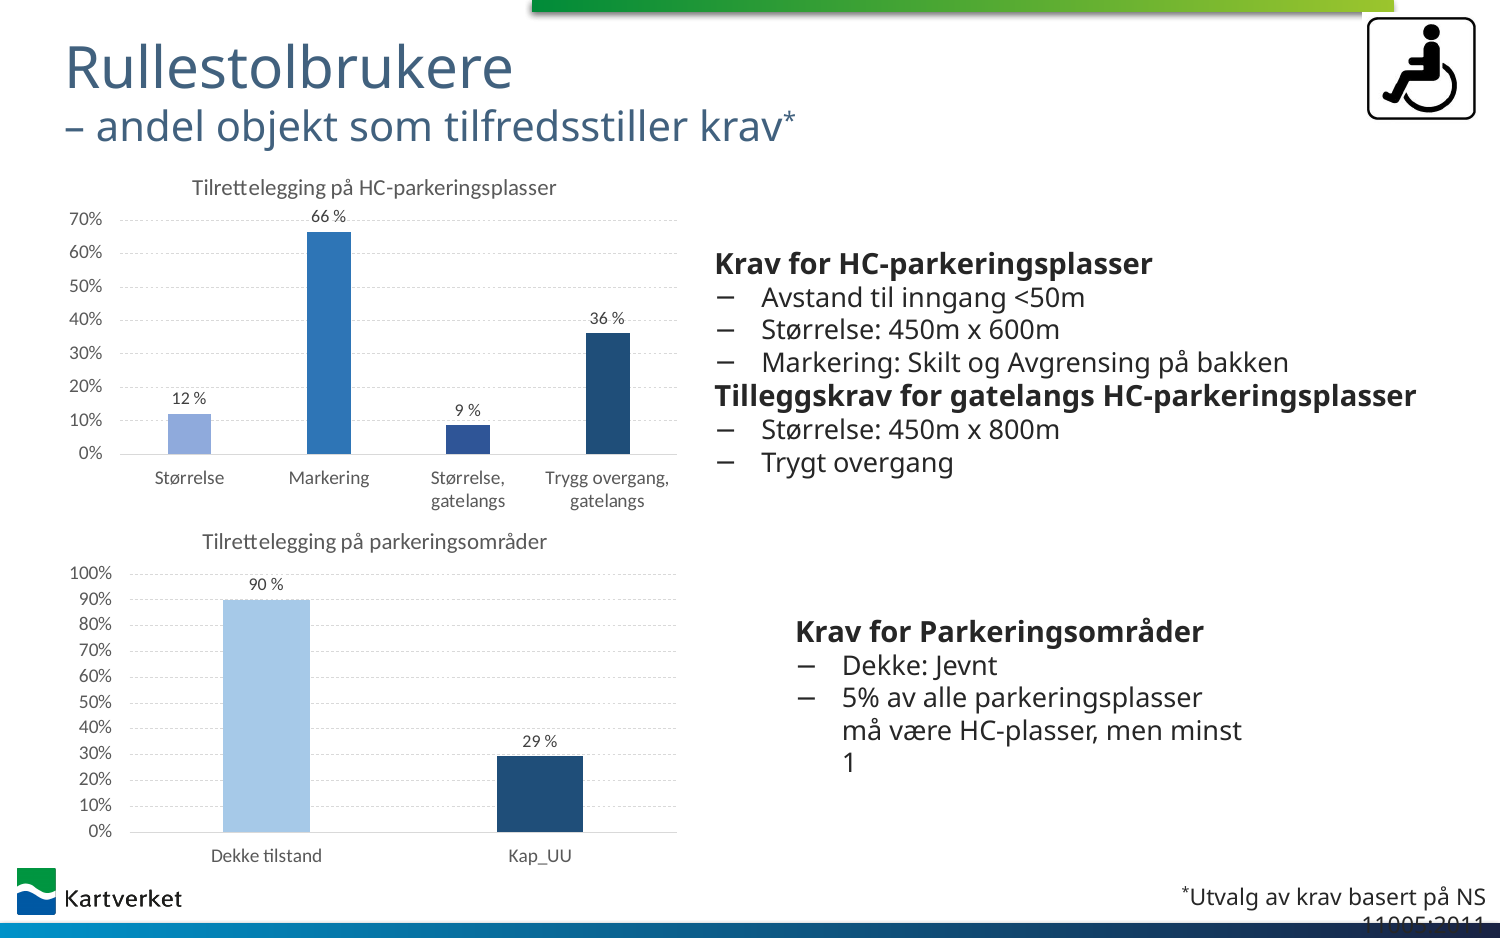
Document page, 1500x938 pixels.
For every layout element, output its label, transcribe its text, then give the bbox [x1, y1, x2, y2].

text_box Krav for Parkeringsområder Dekke: Jevnt 5% av alle parkeringsplasser må være HC-plasser, men minst 1 [780, 605, 1261, 786]
picture [1362, 12, 1481, 126]
text_box Rullestolbrukere – andel objekt som tilfredsstiller krav* [49, 25, 1431, 158]
picture [62, 166, 688, 519]
text_box *Utvalg av krav basert på NS 11005:2011 [1068, 873, 1500, 938]
text_box Krav for HC-parkeringsplasser Avstand til inngang <50m Størrelse: 450m x 600m Markering: Skilt og Avgrensing på bakken Tilleggskrav for gatelangs HC-parkeringsplasser Størrelse: 450m x 800m Trygt overgang [699, 237, 1433, 485]
picture [62, 520, 688, 874]
